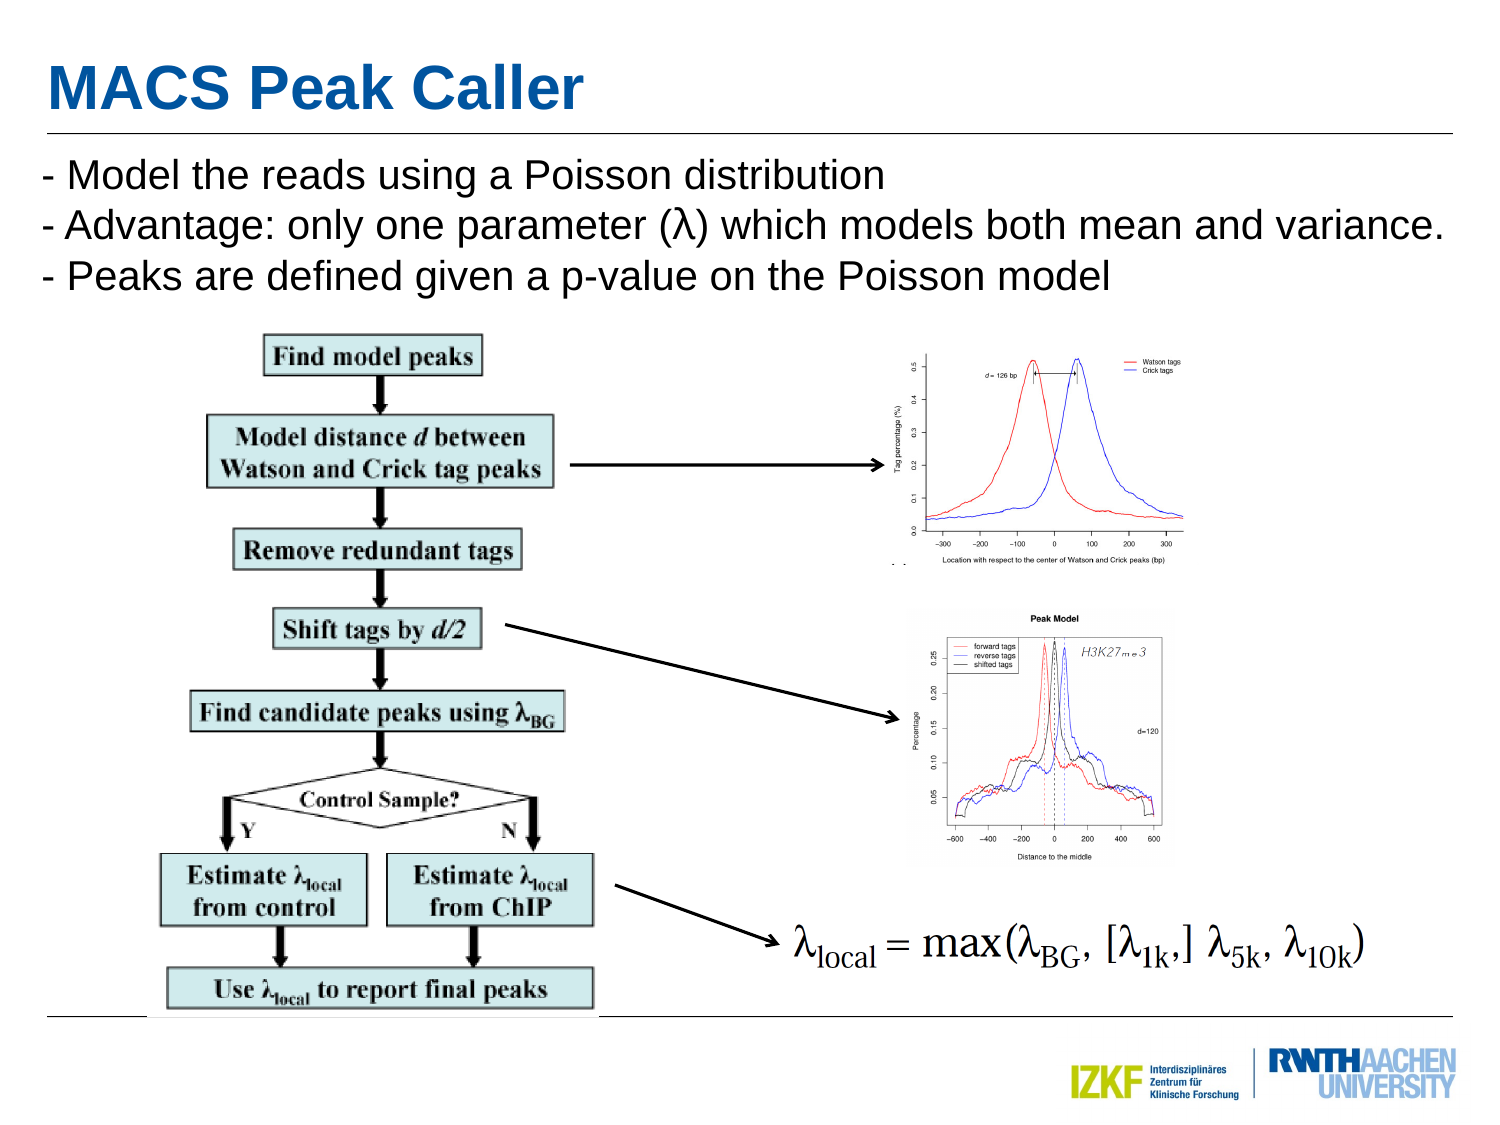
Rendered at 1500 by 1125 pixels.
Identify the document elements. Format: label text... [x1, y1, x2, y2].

text_box [604, 647, 900, 724]
picture [906, 608, 1175, 867]
text_box MACS Peak Caller [47, 0, 1453, 103]
picture [1056, 1023, 1471, 1123]
picture [884, 329, 1200, 565]
text_box [614, 884, 780, 948]
picture [147, 326, 600, 1017]
text_box - Model the reads using a Poisson distribution - Advantage: only one parameter (λ) which models both mean and variance. - Peaks are defined given a p-value on the Poisson model [41, 103, 1464, 909]
picture [785, 913, 1374, 976]
